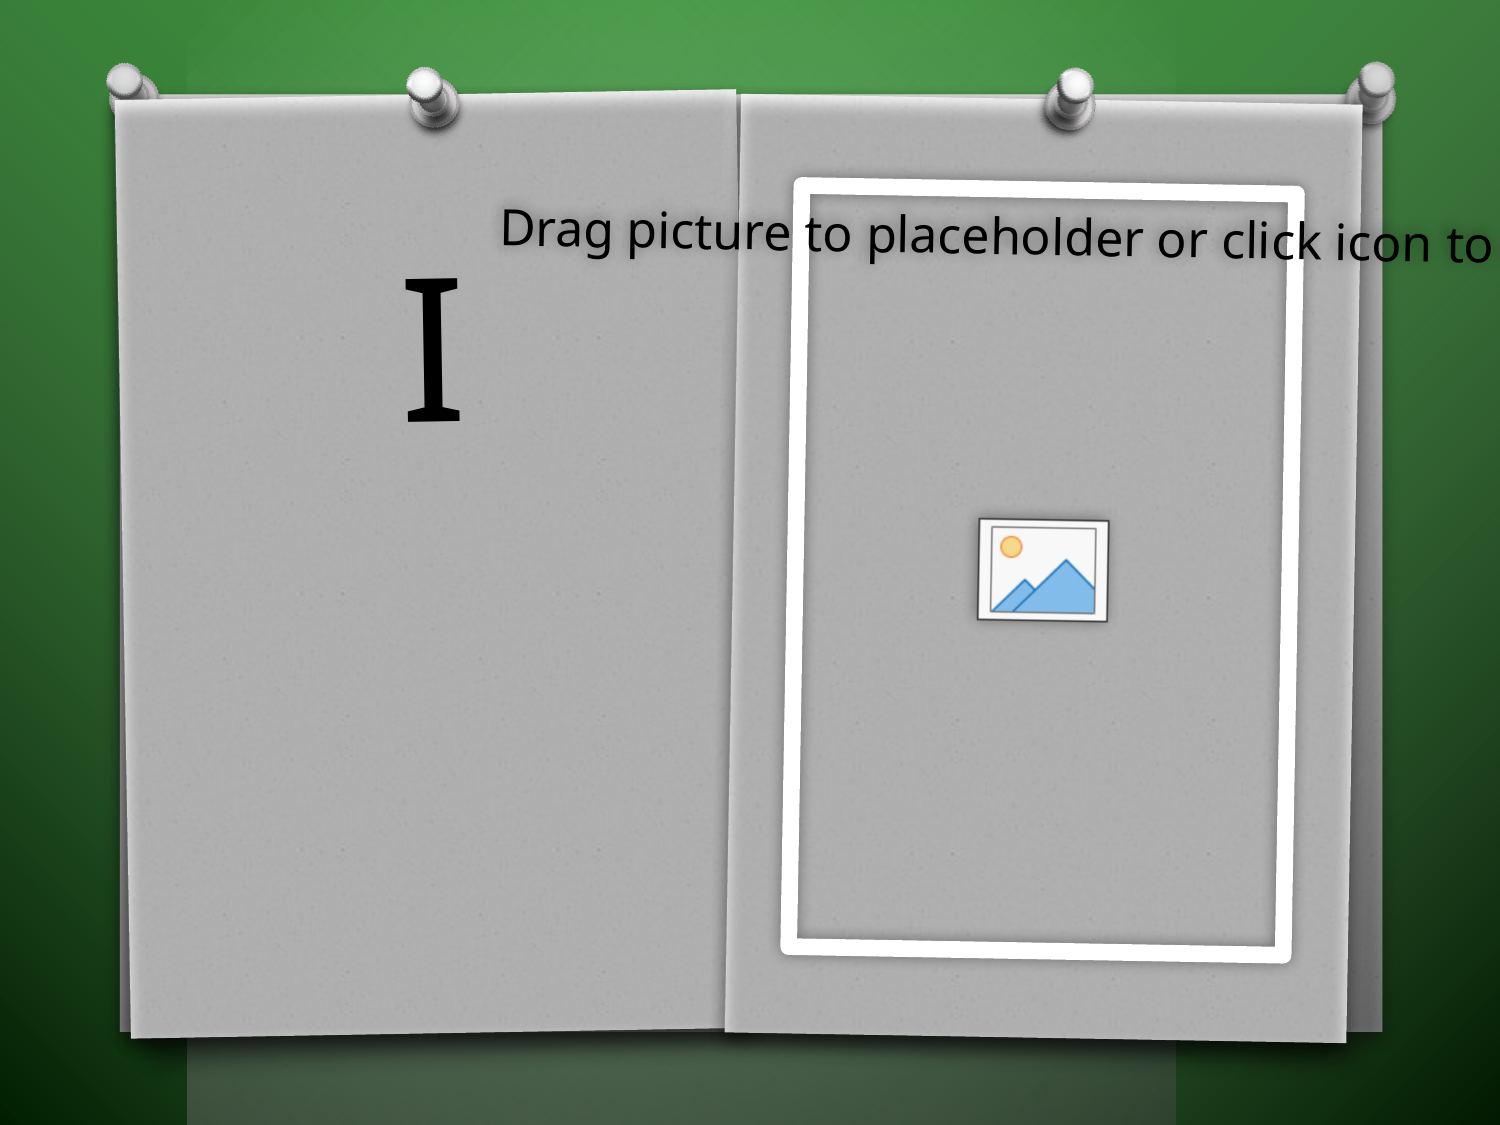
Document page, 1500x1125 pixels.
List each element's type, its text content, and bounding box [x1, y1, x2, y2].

title I [179, 222, 687, 475]
picture [1016, 41, 1138, 162]
picture [803, 197, 1282, 943]
picture [375, 33, 497, 157]
